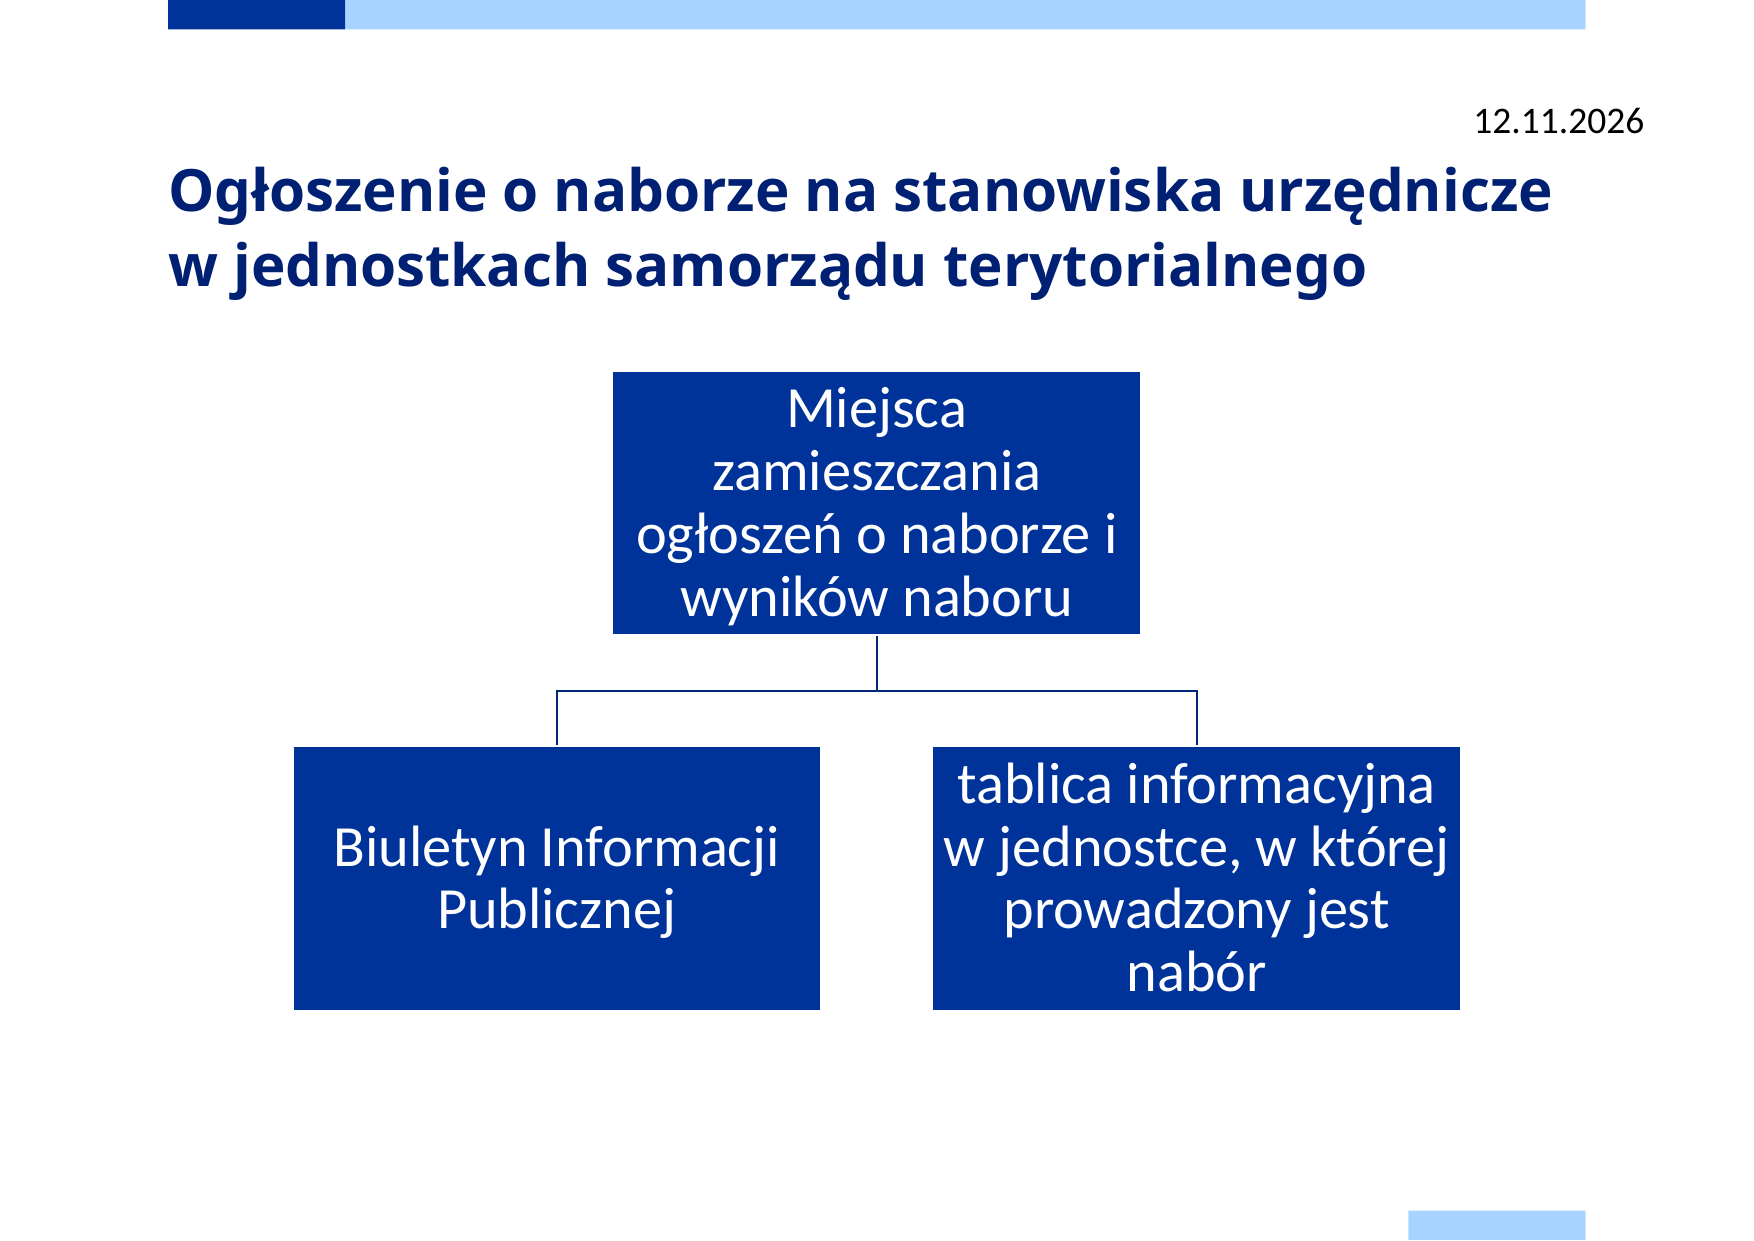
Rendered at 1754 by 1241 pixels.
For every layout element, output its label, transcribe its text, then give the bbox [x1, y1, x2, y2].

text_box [292, 301, 1462, 1081]
title Ogłoszenie o naborze na stanowiska urzędnicze w jednostkach samorządu terytorialnego [168, 147, 1586, 325]
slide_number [1458, 88, 1754, 149]
